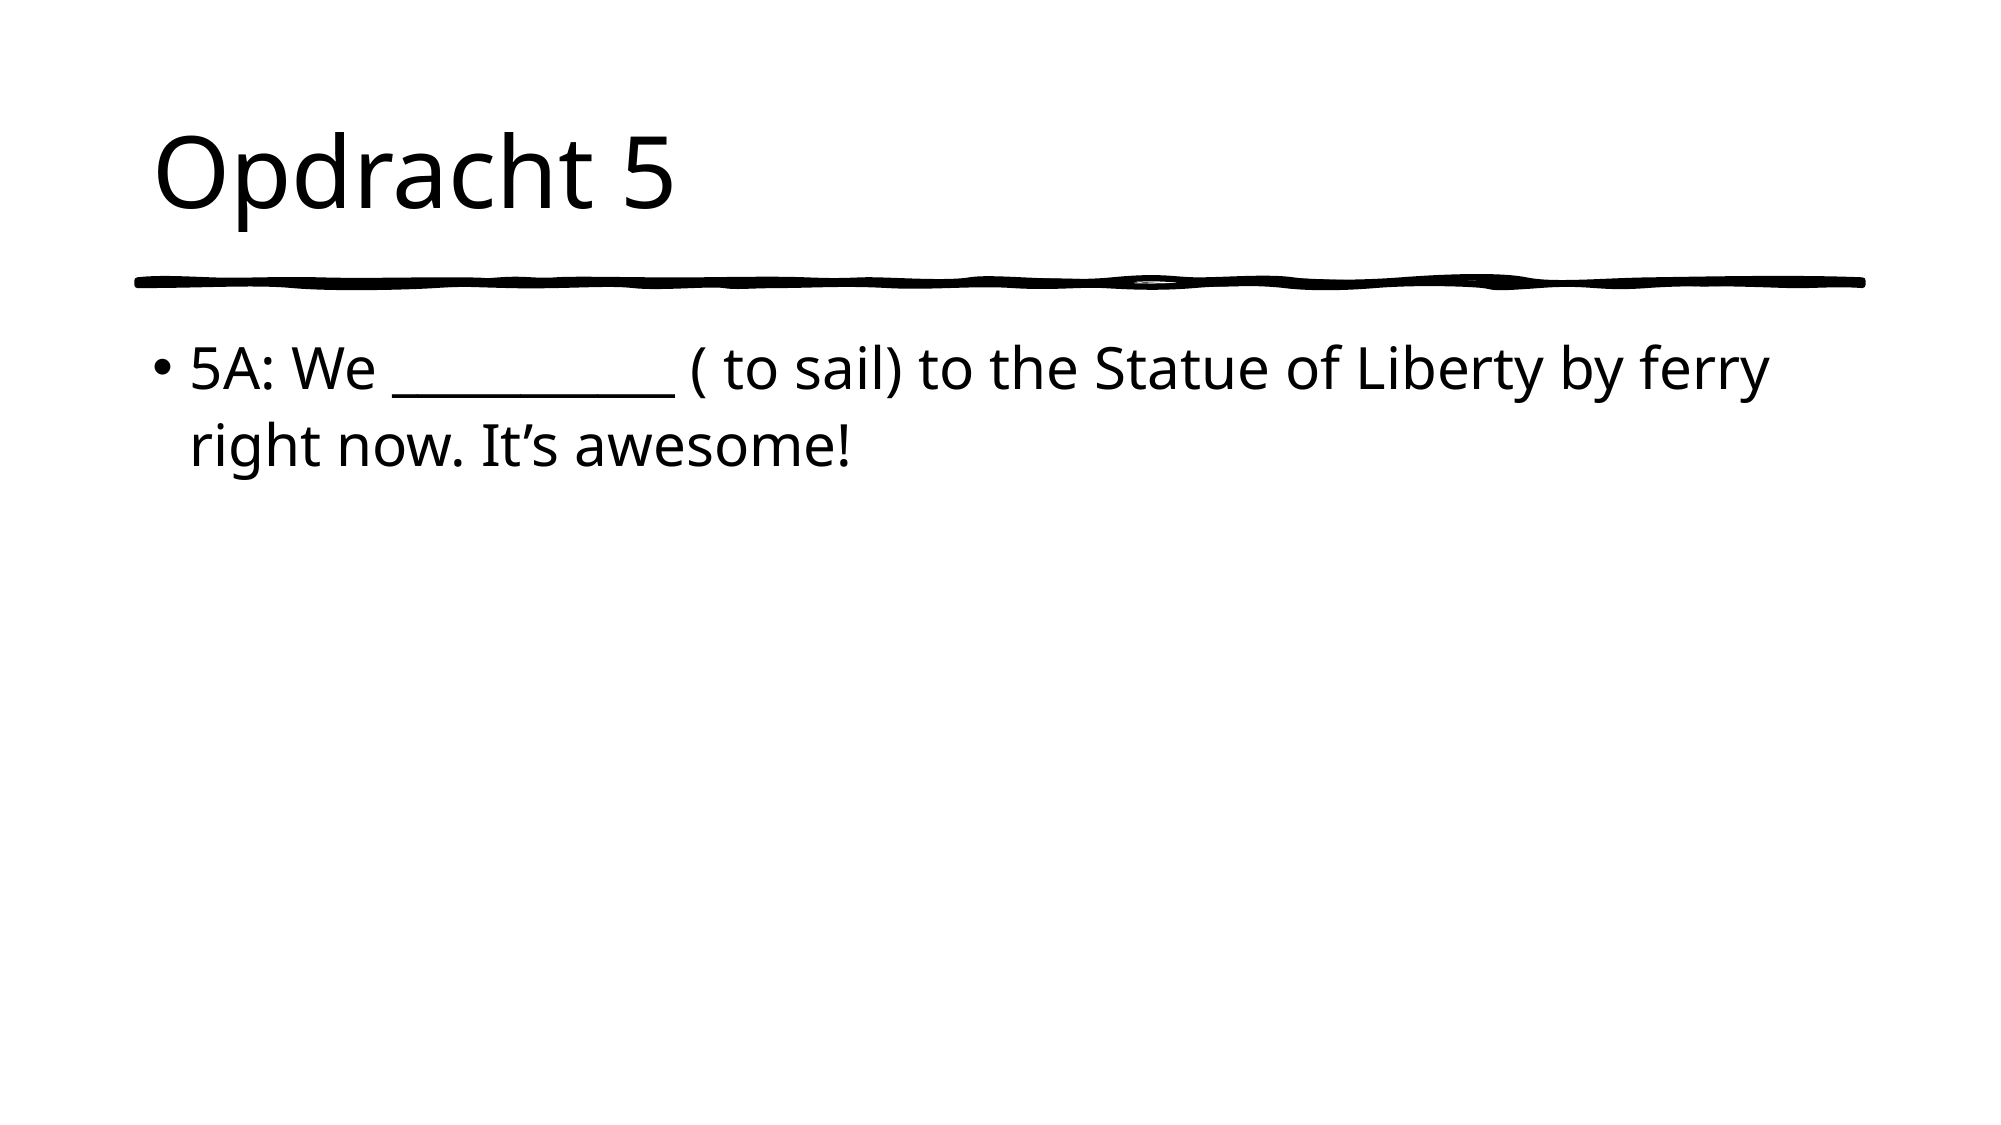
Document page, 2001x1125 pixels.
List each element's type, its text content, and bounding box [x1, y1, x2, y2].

list 5A: We ___________ ( to sail) to the Statue of Liberty by ferry right now. It’s awesome! [137, 316, 1863, 1014]
title Opdracht 5 [137, 59, 1863, 278]
